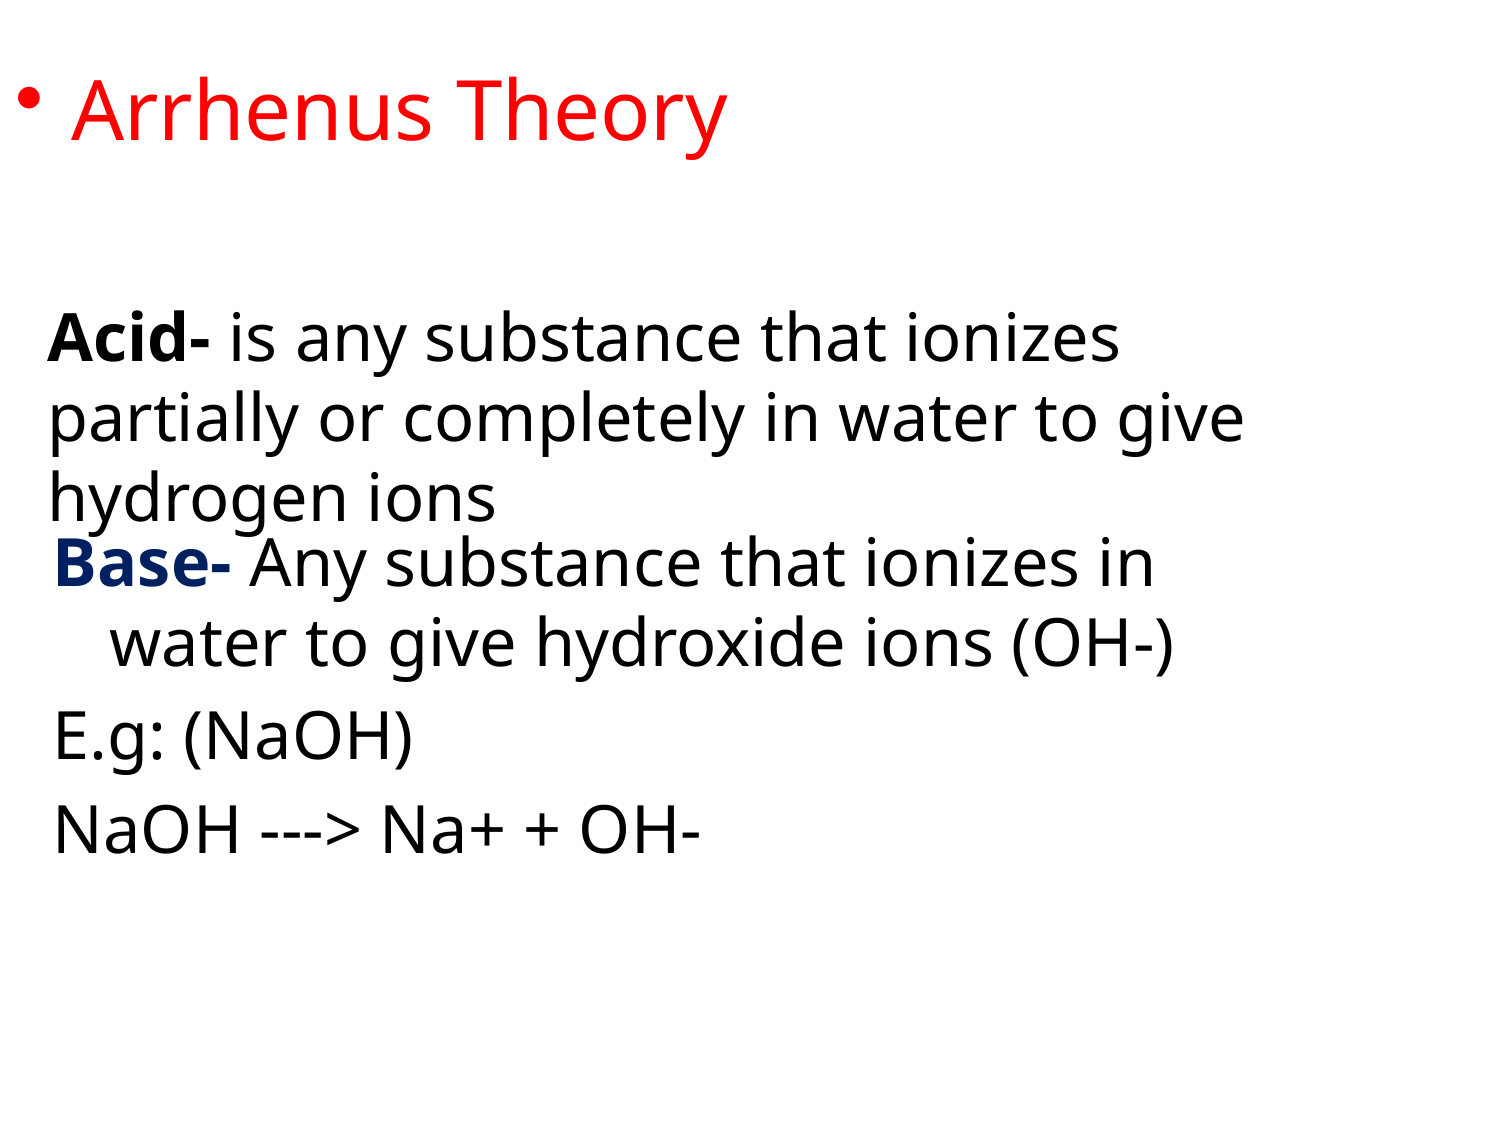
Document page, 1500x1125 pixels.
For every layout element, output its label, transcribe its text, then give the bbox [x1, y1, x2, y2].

text_box Arrhenus Theory [0, 50, 1425, 163]
text_box Acid- is any substance that ionizes partially or completely in water to give hydrogen ions [32, 287, 1393, 543]
text_box Base- Any substance that ionizes in water to give hydroxide ions (OH-) E.g: (NaOH) NaOH ---> Na+ + OH- [38, 512, 1350, 1061]
